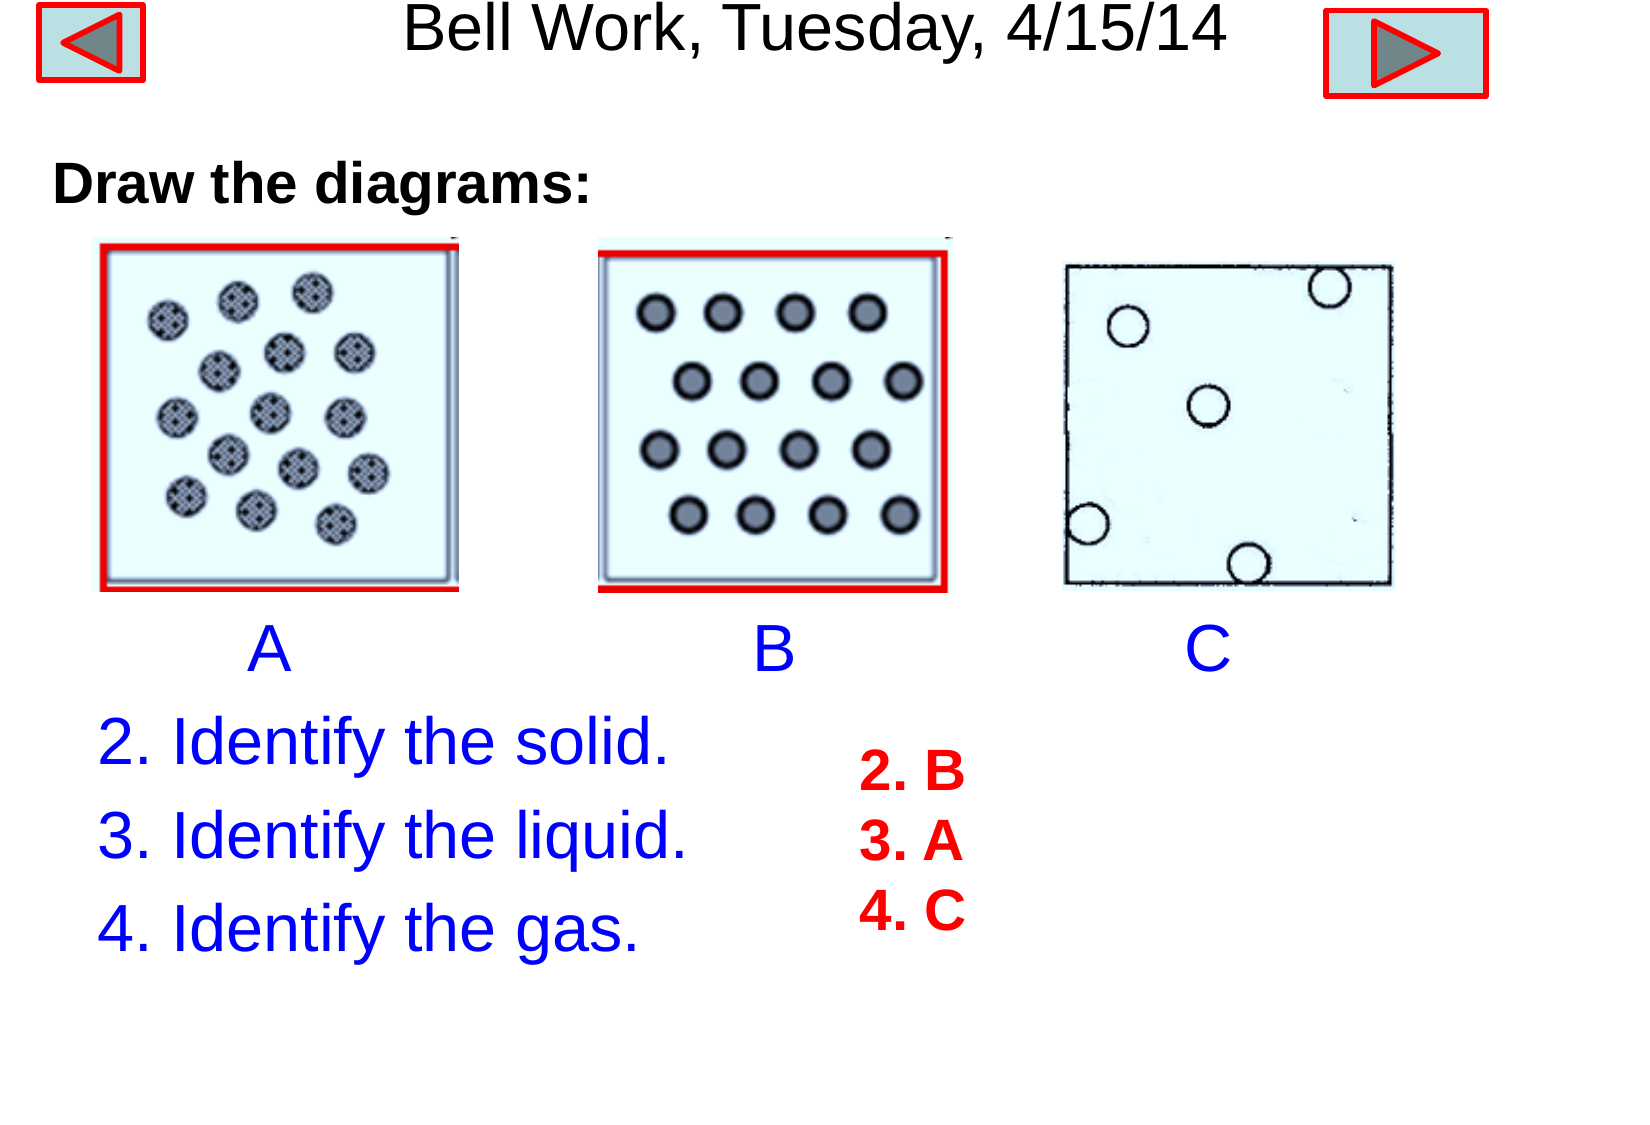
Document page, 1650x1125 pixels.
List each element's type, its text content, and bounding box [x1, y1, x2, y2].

text_box [39, 5, 144, 81]
text_box Draw the diagrams: [37, 137, 1138, 223]
text_box [1326, 10, 1487, 97]
picture [90, 237, 459, 593]
picture [597, 237, 954, 593]
list A B C 2. Identify the solid. 3. Identify the liquid. 4. Identify the gas. [82, 597, 1568, 1005]
title Bell Work, Tuesday, 4/15/14 [82, 45, 1568, 113]
picture [1062, 260, 1397, 592]
text_box 2. B 3. A 4. C [844, 725, 1431, 950]
